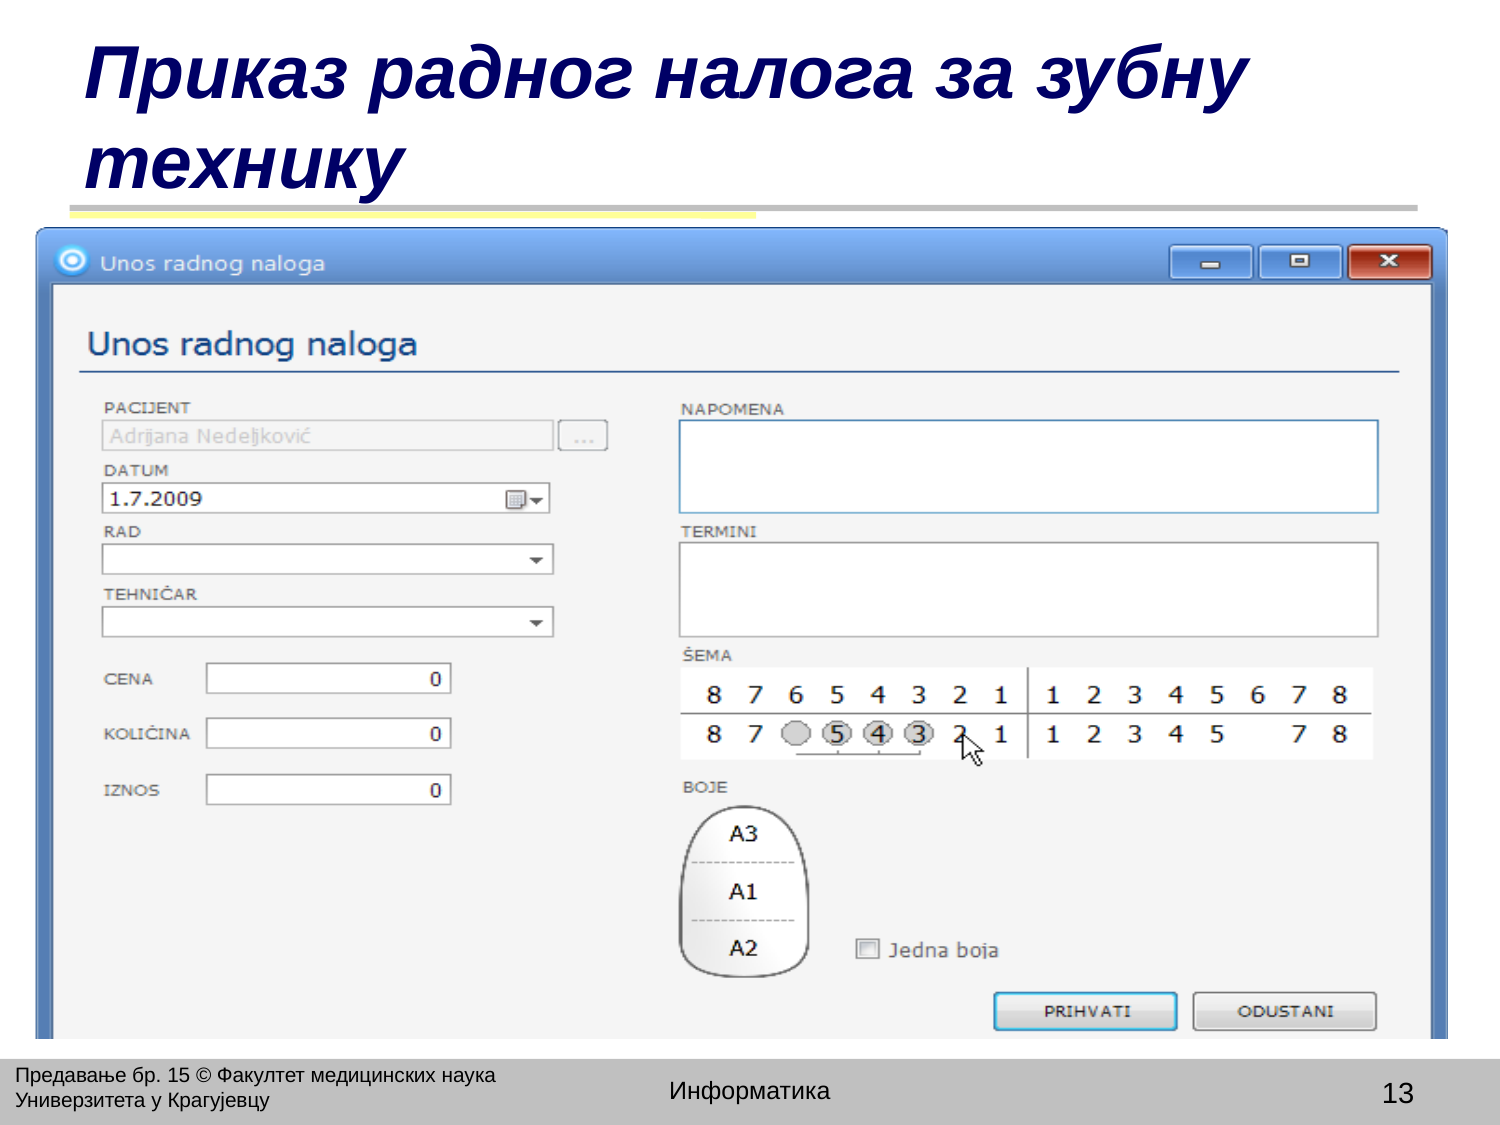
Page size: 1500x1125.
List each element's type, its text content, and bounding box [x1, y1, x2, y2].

slide_number 13 [1079, 1066, 1430, 1125]
title Приказ радног налога за зубну технику [69, 19, 1426, 208]
slide_number Предавање бр. 15 © Факултет медицинских наука Универзитета у Крагујевцу [0, 1053, 634, 1108]
picture [35, 226, 1449, 1039]
footer Информатика [512, 1066, 988, 1125]
